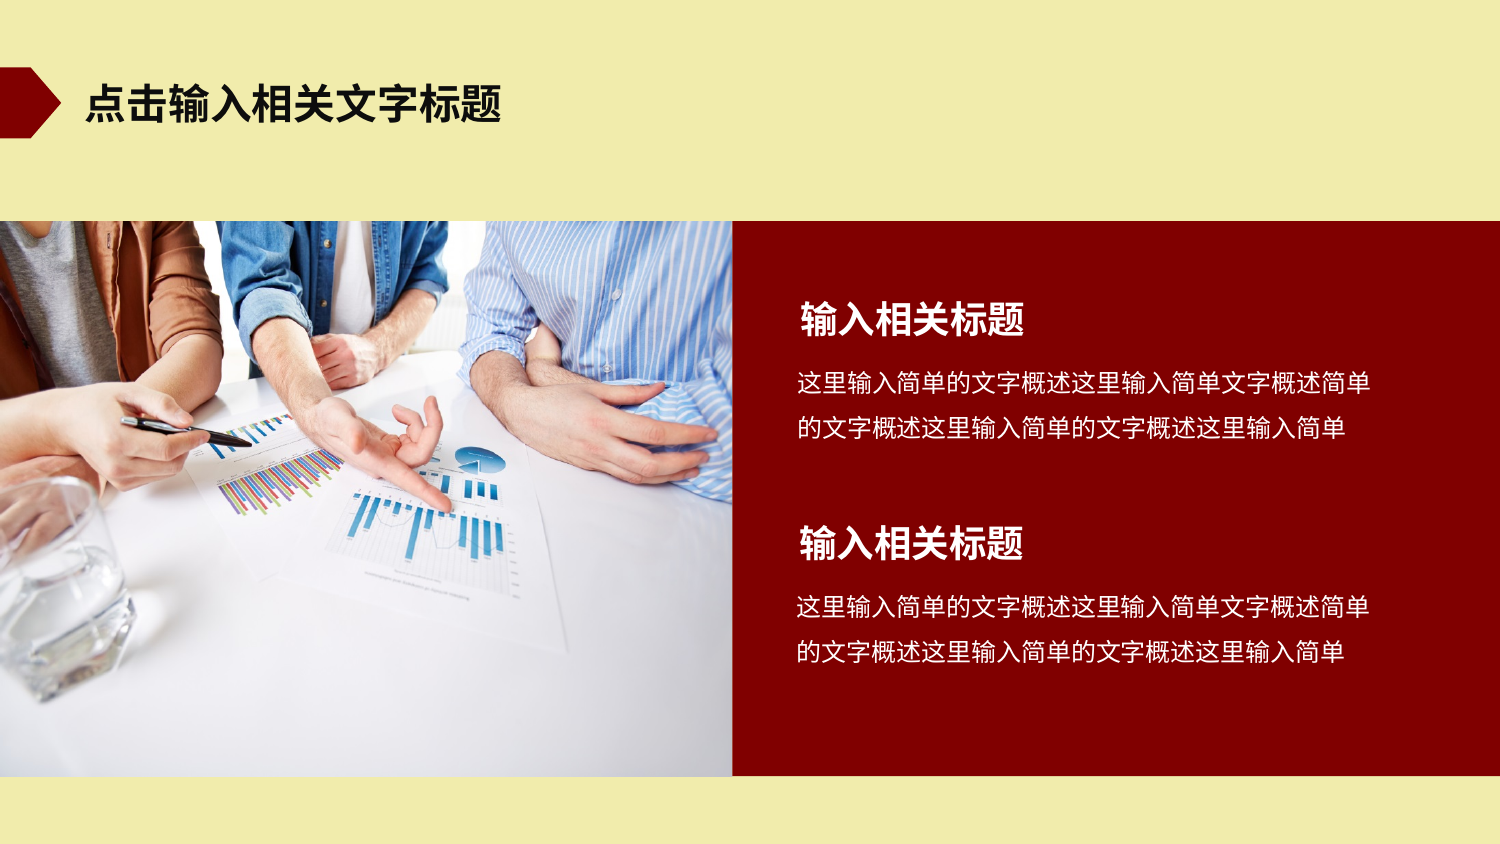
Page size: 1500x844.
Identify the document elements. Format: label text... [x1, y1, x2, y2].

text_box [0, 65, 63, 141]
text_box 这里输入简单的文字概述这里输入简单文字概述简单的文字概述这里输入简单的文字概述这里输入简单 [782, 345, 1408, 450]
text_box 输入相关标题 [785, 288, 1117, 349]
text_box [0, 219, 730, 778]
text_box 输入相关标题 [784, 512, 1117, 573]
text_box 点击输入相关文字标题 [70, 70, 518, 135]
text_box [730, 219, 1500, 778]
text_box 这里输入简单的文字概述这里输入简单文字概述简单的文字概述这里输入简单的文字概述这里输入简单 [781, 569, 1407, 674]
